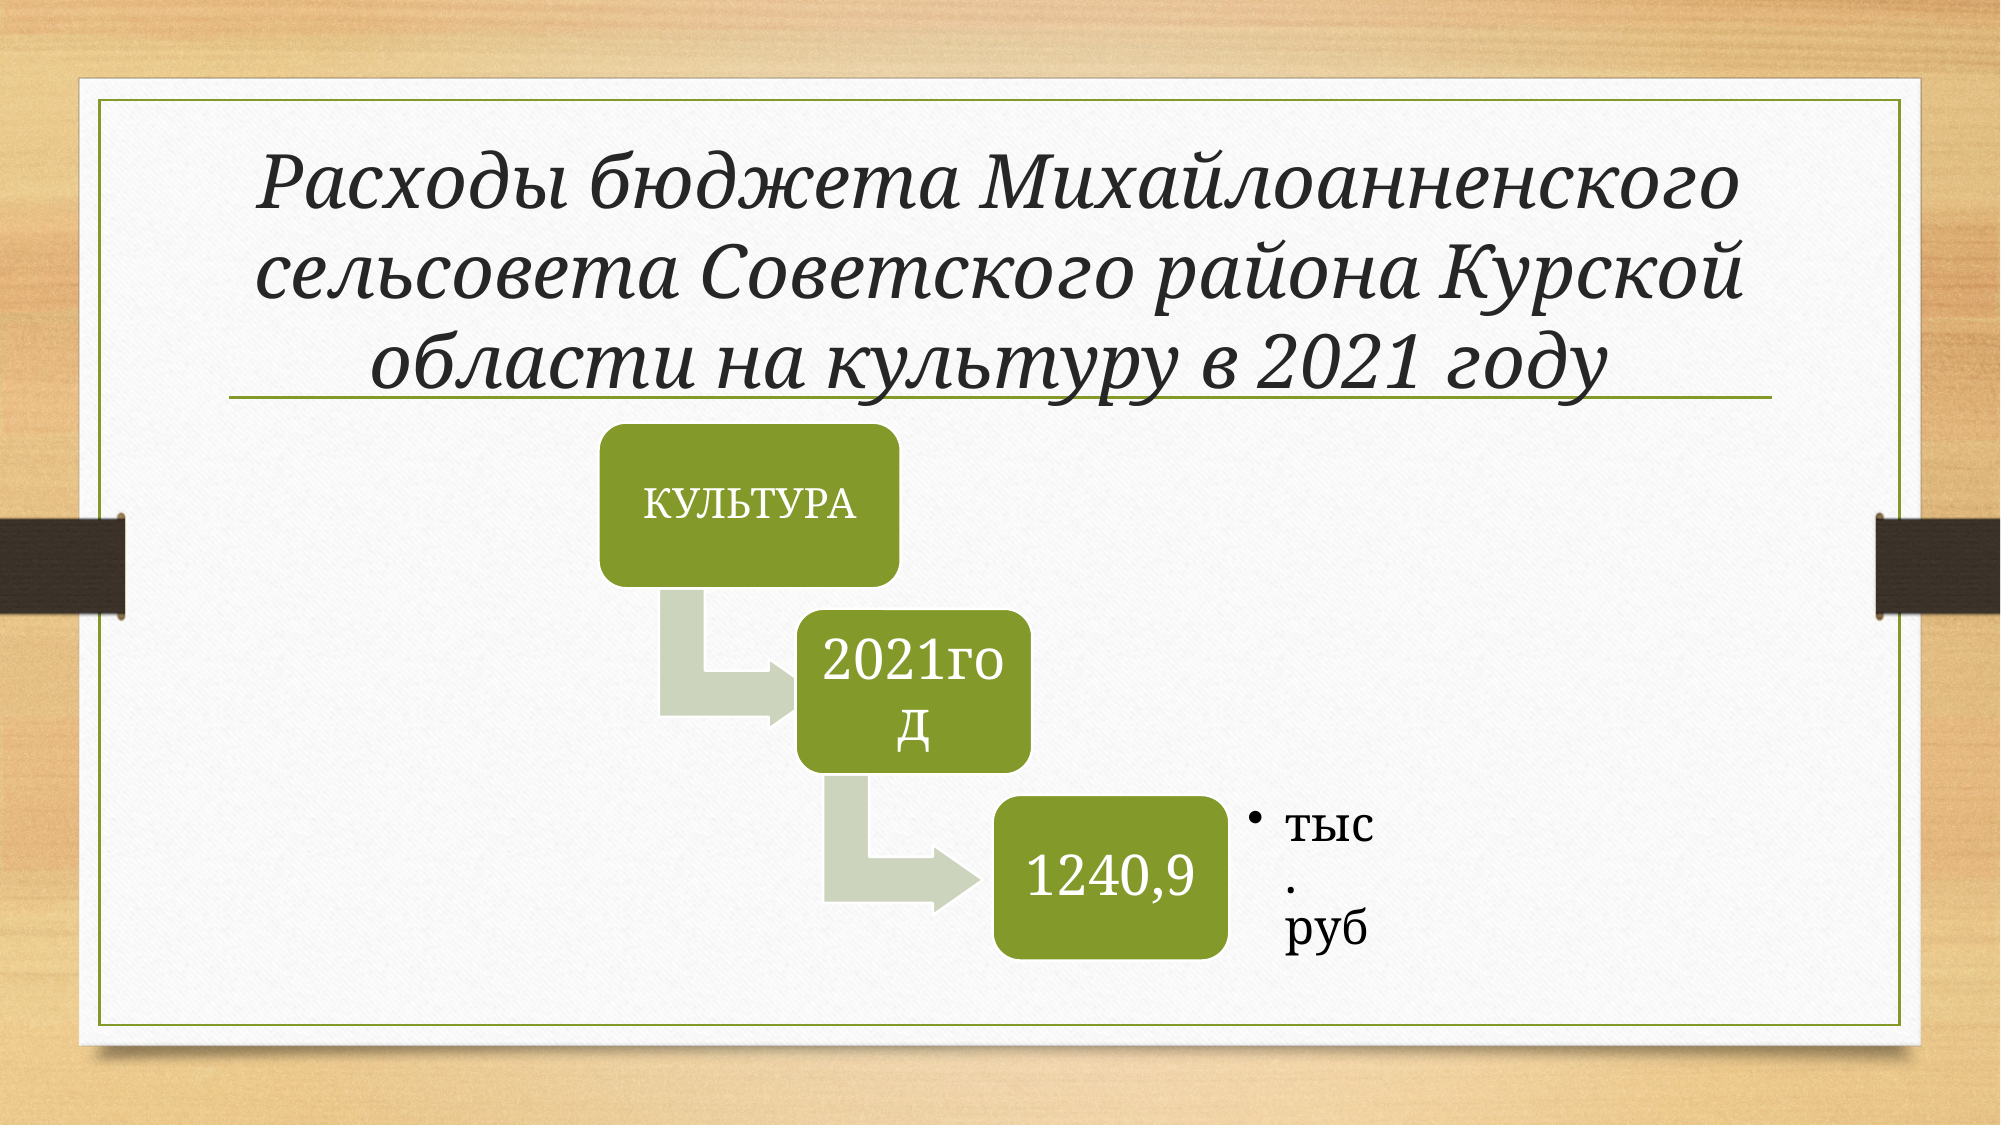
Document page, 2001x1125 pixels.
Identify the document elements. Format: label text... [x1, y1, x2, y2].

picture [0, 0, 2001, 1125]
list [212, 419, 1788, 964]
title Расходы бюджета Михайлоанненского сельсовета Советского района Курской области на культуру в 2021 году [212, 161, 1788, 375]
